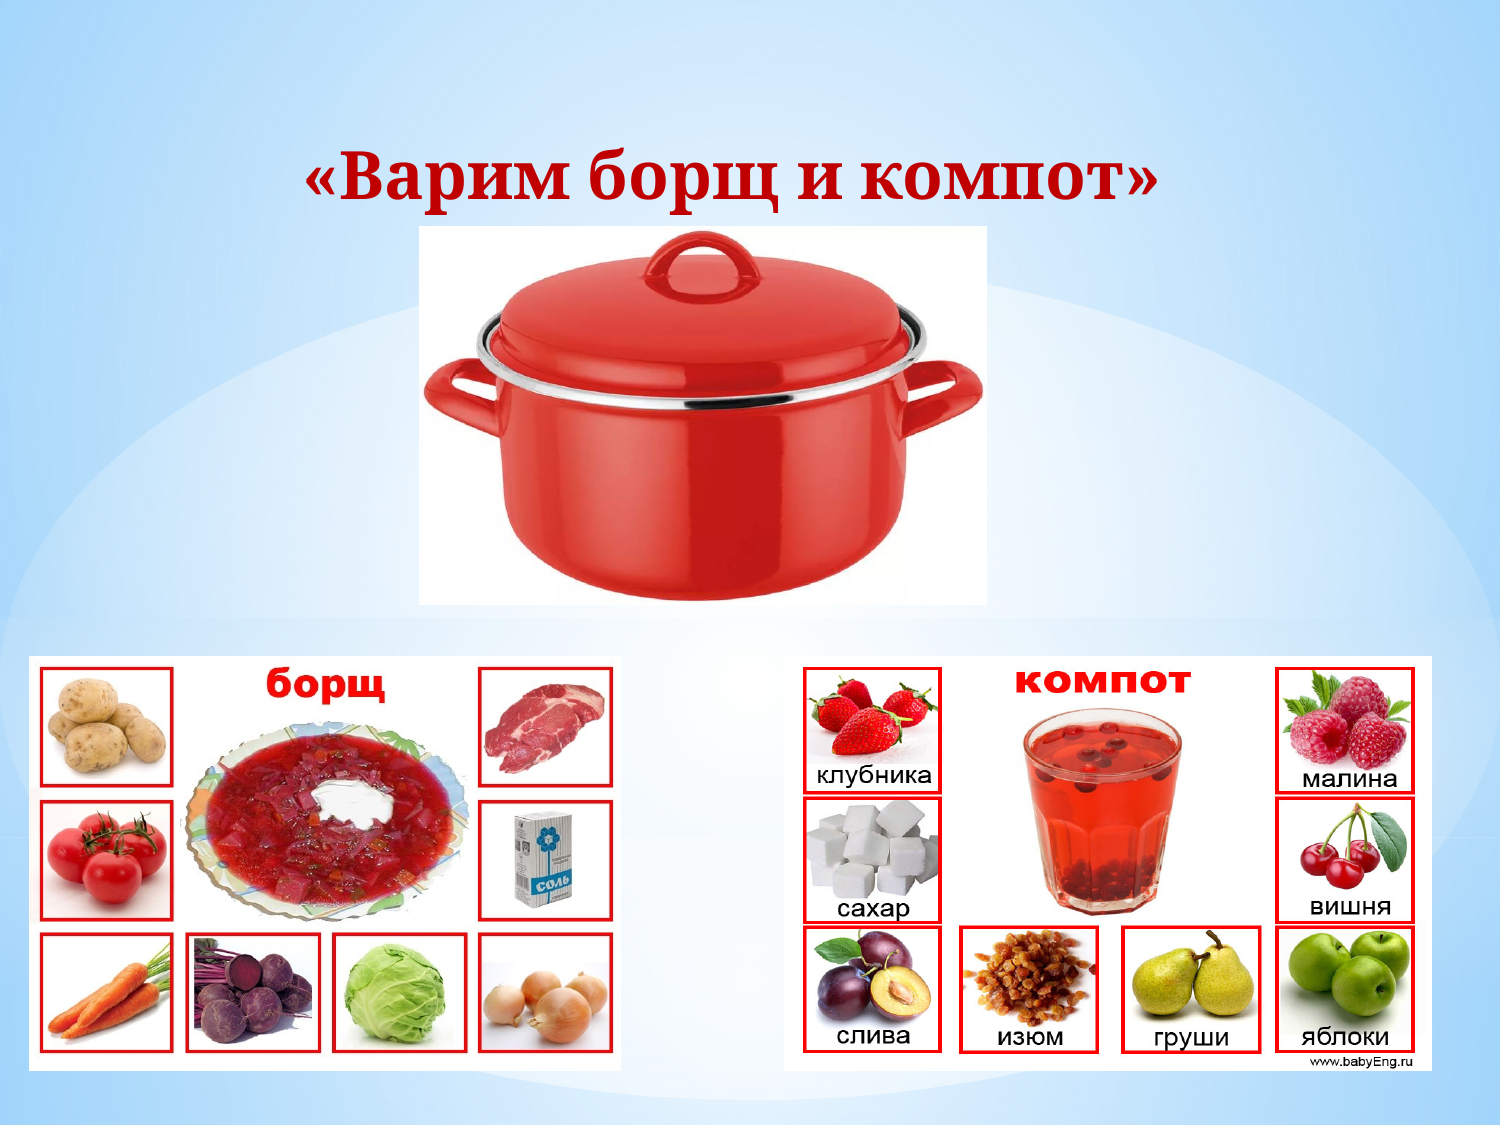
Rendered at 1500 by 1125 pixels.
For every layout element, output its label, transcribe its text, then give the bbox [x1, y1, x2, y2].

picture [784, 656, 1432, 1071]
text_box «Варим борщ и компот» [182, 125, 1282, 221]
picture [29, 656, 621, 1071]
picture [419, 226, 987, 605]
